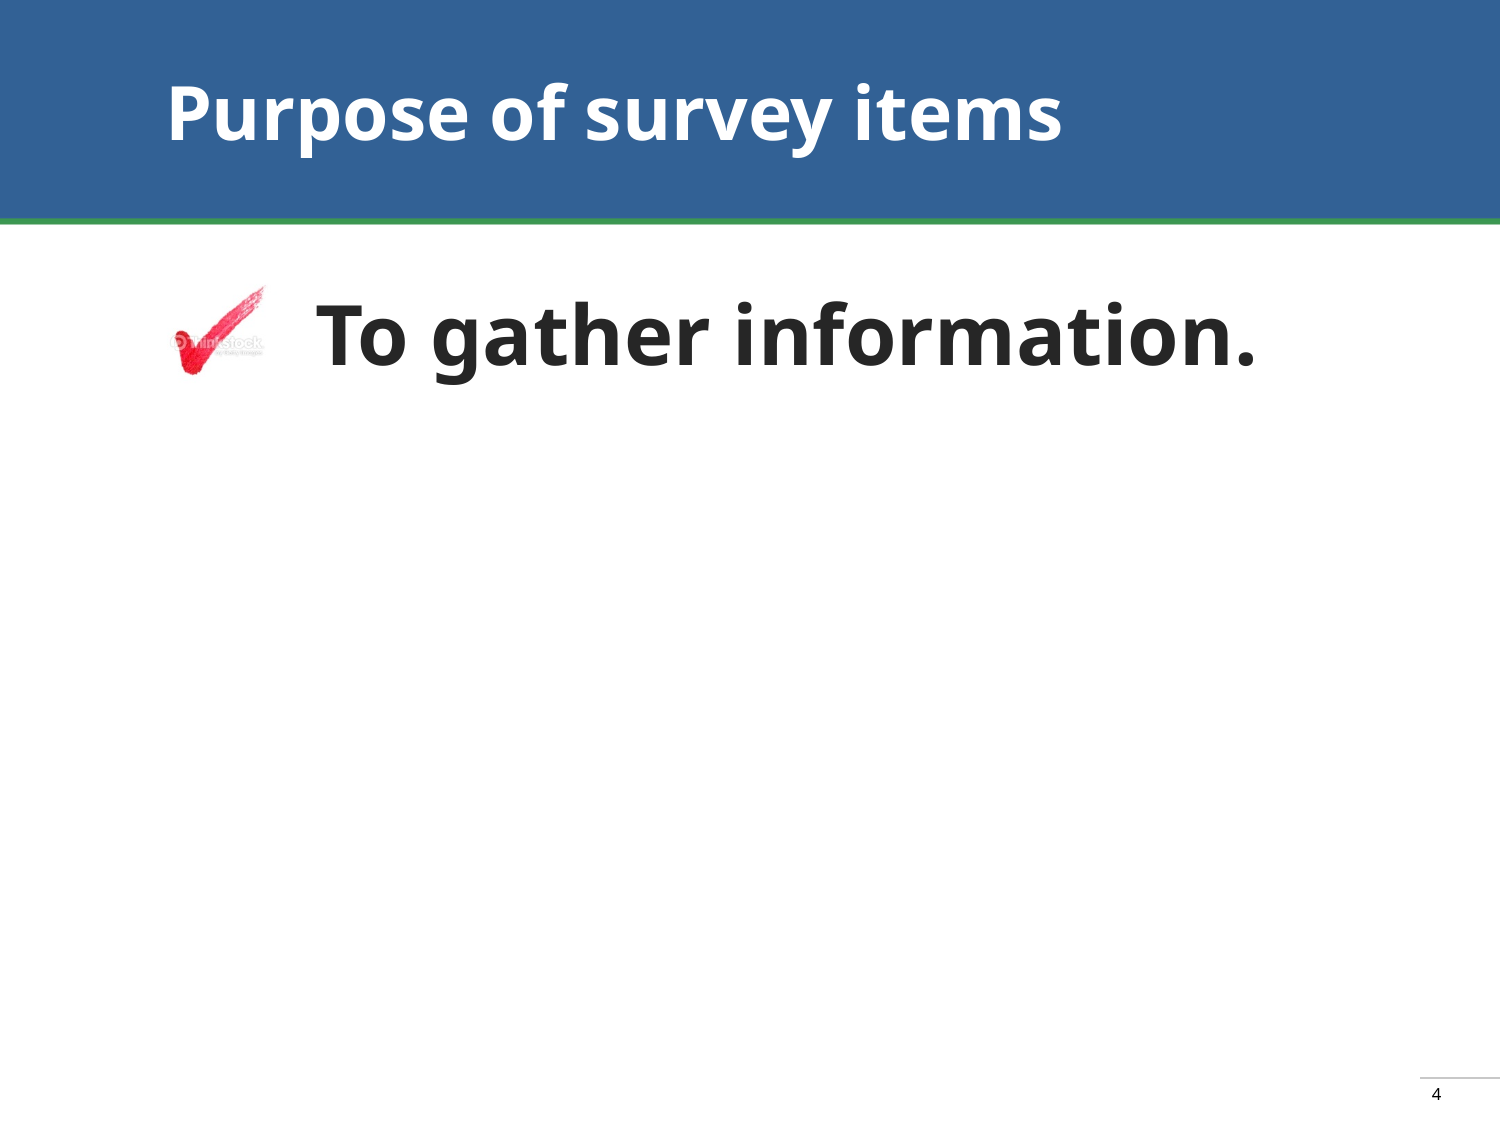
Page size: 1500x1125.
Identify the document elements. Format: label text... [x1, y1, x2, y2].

title Purpose of survey items [150, 0, 1350, 221]
picture [0, 0, 1500, 1125]
list To gather information. [300, 275, 1313, 1018]
slide_number 4 [1431, 1085, 1458, 1106]
